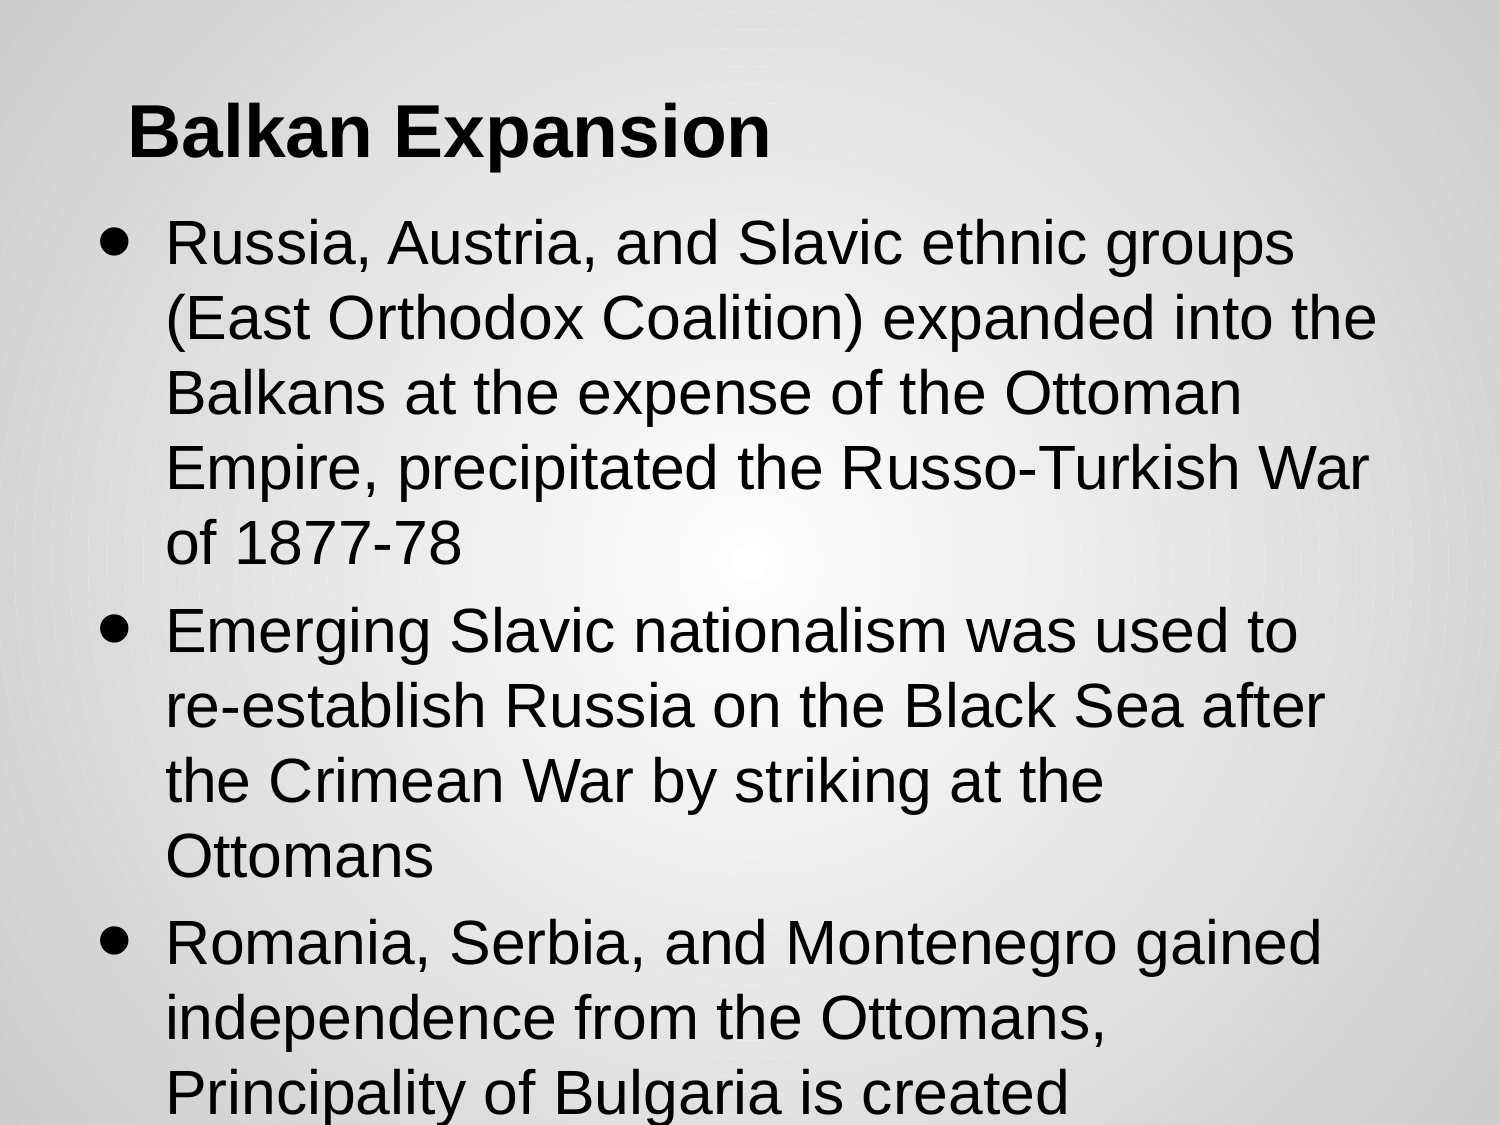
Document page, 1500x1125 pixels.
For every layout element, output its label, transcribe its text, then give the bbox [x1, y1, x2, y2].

list Russia, Austria, and Slavic ethnic groups (East Orthodox Coalition) expanded into the Balkans at the expense of the Ottoman Empire, precipitated the Russo-Turkish War of 1877-78 Emerging Slavic nationalism was used to re-establish Russia on the Black Sea after the Crimean War by striking at the Ottomans Romania, Serbia, and Montenegro gained independence from the Ottomans, Principality of Bulgaria is created [75, 187, 1397, 1077]
title Balkan Expansion [75, 0, 1425, 188]
